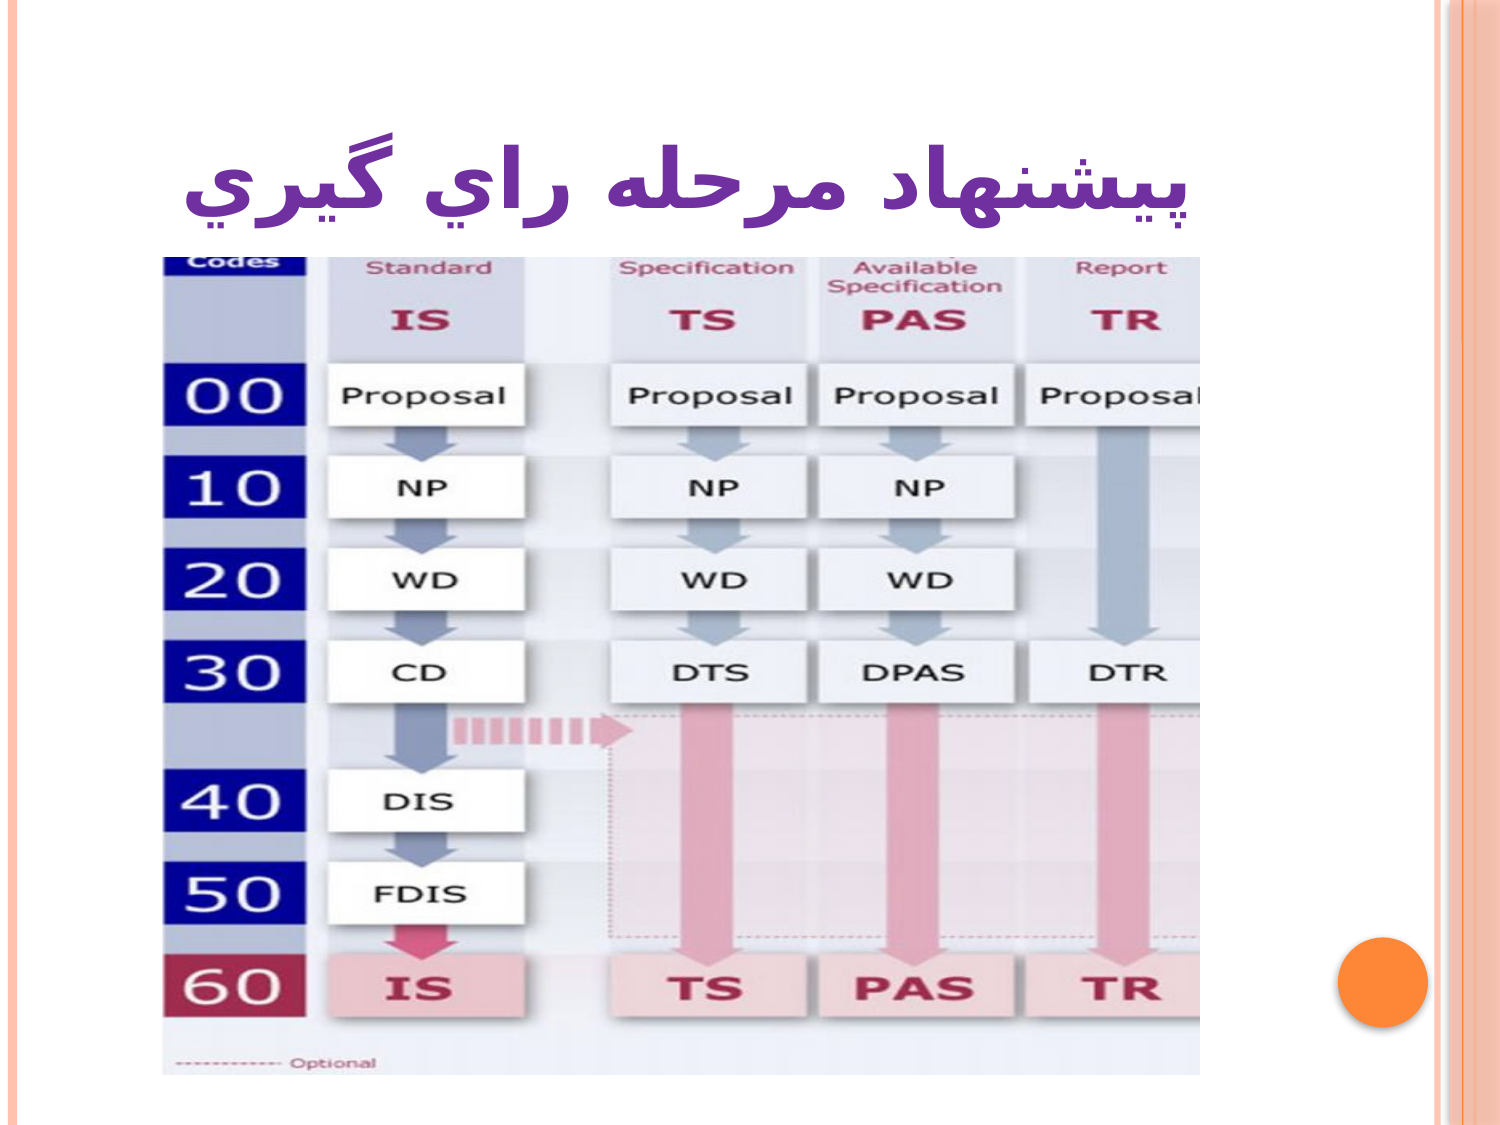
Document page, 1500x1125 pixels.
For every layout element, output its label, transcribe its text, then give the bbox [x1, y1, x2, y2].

title پیشنهاد مرحله راي گیري [75, 45, 1300, 233]
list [161, 256, 1201, 1076]
